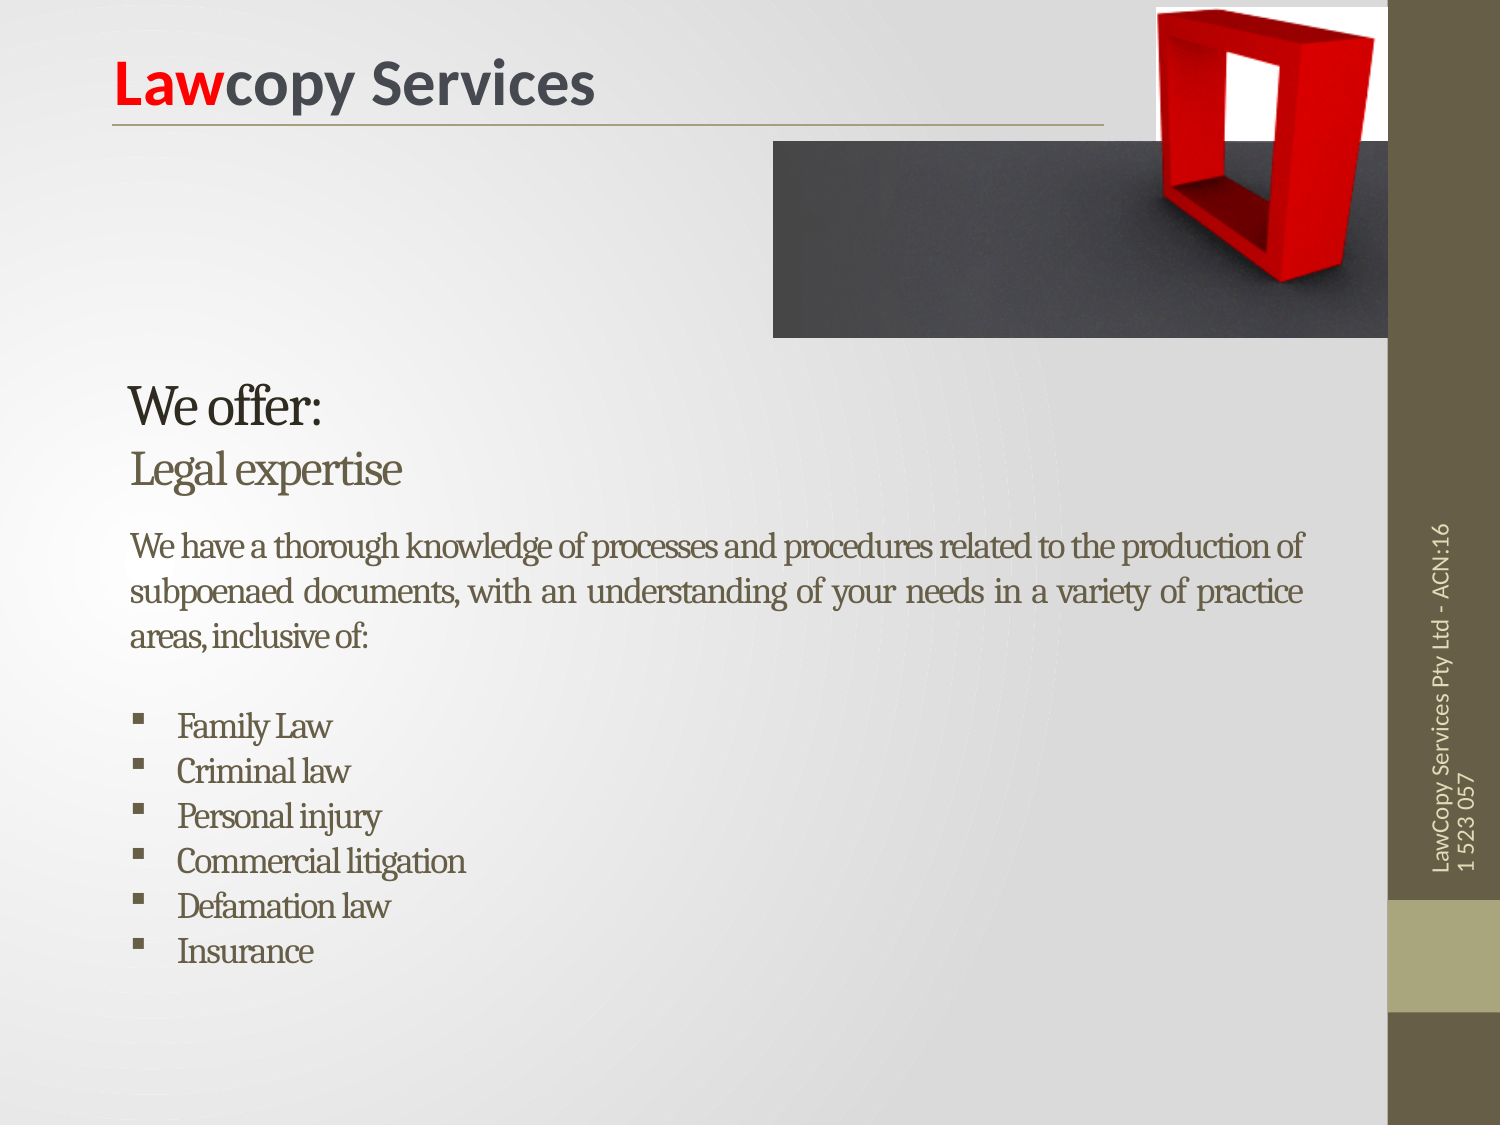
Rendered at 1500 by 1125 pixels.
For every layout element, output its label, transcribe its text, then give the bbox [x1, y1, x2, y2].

picture [773, 6, 1389, 339]
text_box Lawcopy Services [100, 31, 796, 126]
text_box Legal expertise We have a thorough knowledge of processes and procedures related to the production of subpoenaed documents, with an understanding of your needs in a variety of practice areas, inclusive of: Family Law Criminal law Personal injury Commercial litigation Defamation law Insurance [114, 432, 1317, 1024]
footer LawCopy Services Pty Ltd - ACN:161 523 057 [1408, 500, 1469, 889]
title We offer: [112, 351, 1341, 445]
